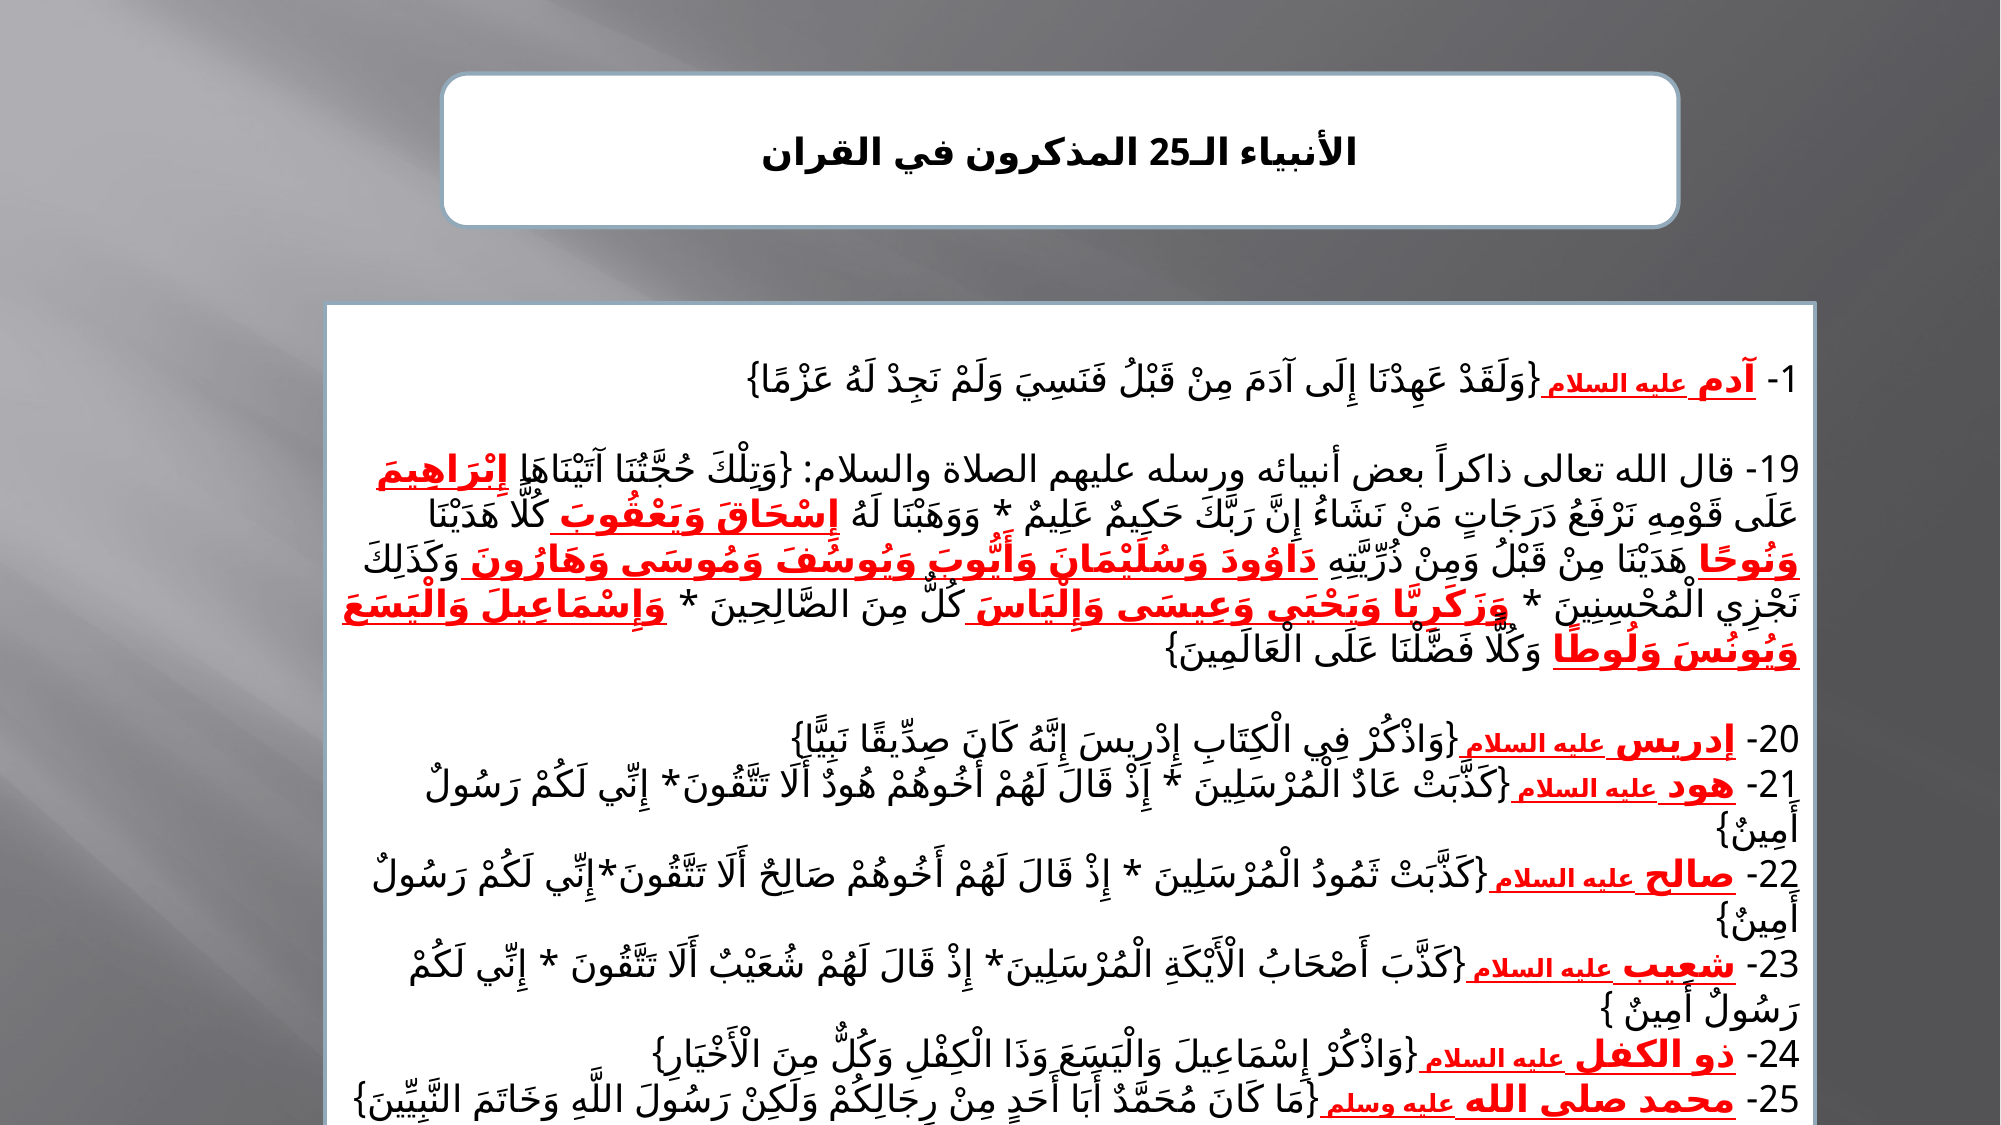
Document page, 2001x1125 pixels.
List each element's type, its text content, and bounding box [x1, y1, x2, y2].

text_box الأنبياء الـ25 المذكرون في القران [439, 71, 1681, 230]
text_box 1- آدم عليه السلام {وَلَقَدْ عَهِدْنَا إِلَى آدَمَ مِنْ قَبْلُ فَنَسِيَ وَلَمْ نَجِدْ لَهُ عَزْمًا} 19- قال الله تعالى ذاكراً بعض أنبيائه ورسله عليهم الصلاة والسلام: {وَتِلْكَ حُجَّتُنَا آتَيْنَاهَا إِبْرَاهِيمَ عَلَى قَوْمِهِ نَرْفَعُ دَرَجَاتٍ مَنْ نَشَاءُ إِنَّ رَبَّكَ حَكِيمٌ عَلِيمٌ * وَوَهَبْنَا لَهُ إِسْحَاقَ وَيَعْقُوبَ كُلًّا هَدَيْنَا وَنُوحًا هَدَيْنَا مِنْ قَبْلُ وَمِنْ ذُرِّيَّتِهِ دَاوُودَ وَسُلَيْمَانَ وَأَيُّوبَ وَيُوسُفَ وَمُوسَى وَهَارُونَ وَكَذَلِكَ نَجْزِي الْمُحْسِنِينَ * وَزَكَرِيَّا وَيَحْيَى وَعِيسَى وَإِلْيَاسَ كُلٌّ مِنَ الصَّالِحِينَ * وَإِسْمَاعِيلَ وَالْيَسَعَ وَيُونُسَ وَلُوطًا وَكُلًّا فَضَّلْنَا عَلَى الْعَالَمِينَ} 20- إدريس عليه السلام {وَاذْكُرْ فِي الْكِتَابِ إِدْرِيسَ إِنَّهُ كَانَ صِدِّيقًا نَبِيًّا} 21- هود عليه السلام {كَذَّبَتْ عَادٌ الْمُرْسَلِينَ * إِذْ قَالَ لَهُمْ أَخُوهُمْ هُودٌ أَلَا تَتَّقُونَ* إِنِّي لَكُمْ رَسُولٌ أَمِينٌ} 22- صالح عليه السلام {كَذَّبَتْ ثَمُودُ الْمُرْسَلِينَ * إِذْ قَالَ لَهُمْ أَخُوهُمْ صَالِحٌ أَلَا تَتَّقُونَ*إِنِّي لَكُمْ رَسُولٌ أَمِينٌ} 23- شعيب عليه السلام {كَذَّبَ أَصْحَابُ الْأَيْكَةِ الْمُرْسَلِينَ* إِذْ قَالَ لَهُمْ شُعَيْبٌ أَلَا تَتَّقُونَ * إِنِّي لَكُمْ رَسُولٌ أَمِينٌ } 24- ذو الكفل عليه السلام {وَاذْكُرْ إِسْمَاعِيلَ وَالْيَسَعَ وَذَا الْكِفْلِ وَكُلٌّ مِنَ الْأَخْيَارِ} 25- محمد صلى الله عليه وسلم {مَا كَانَ مُحَمَّدٌ أَبَا أَحَدٍ مِنْ رِجَالِكُمْ وَلَكِنْ رَسُولَ اللَّهِ وَخَاتَمَ النَّبِيِّينَ} [323, 301, 1817, 1125]
